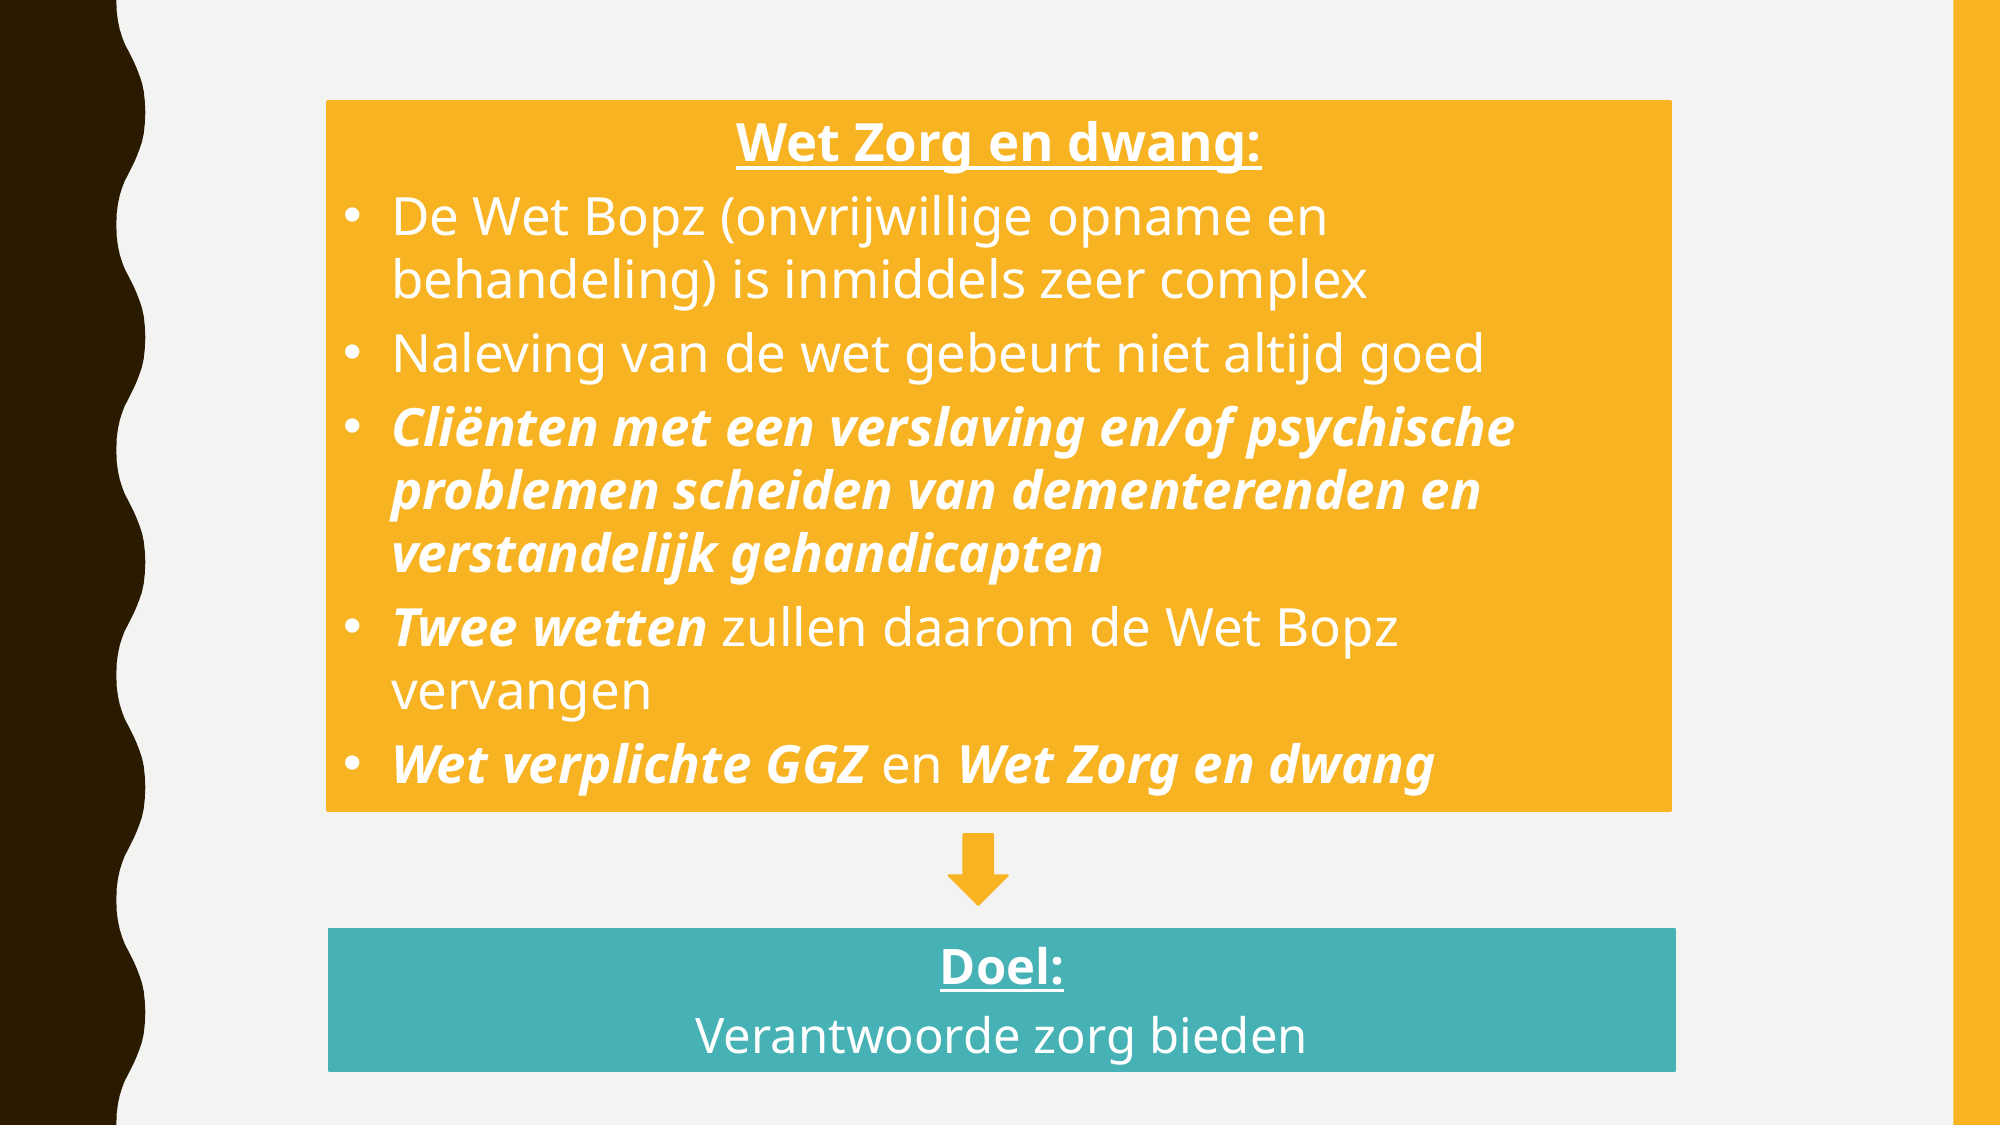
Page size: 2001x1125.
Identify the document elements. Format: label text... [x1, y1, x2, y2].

text_box [947, 833, 1009, 906]
text_box Doel: Verantwoorde zorg bieden [328, 928, 1676, 1072]
text_box Wet Zorg en dwang: De Wet Bopz (onvrijwillige opname en behandeling) is inmiddels zeer complex Naleving van de wet gebeurt niet altijd goed Cliënten met een verslaving en/of psychische problemen scheiden van dementerenden en verstandelijk gehandicapten Twee wetten zullen daarom de Wet Bopz vervangen Wet verplichte GGZ en Wet Zorg en dwang [327, 101, 1671, 811]
